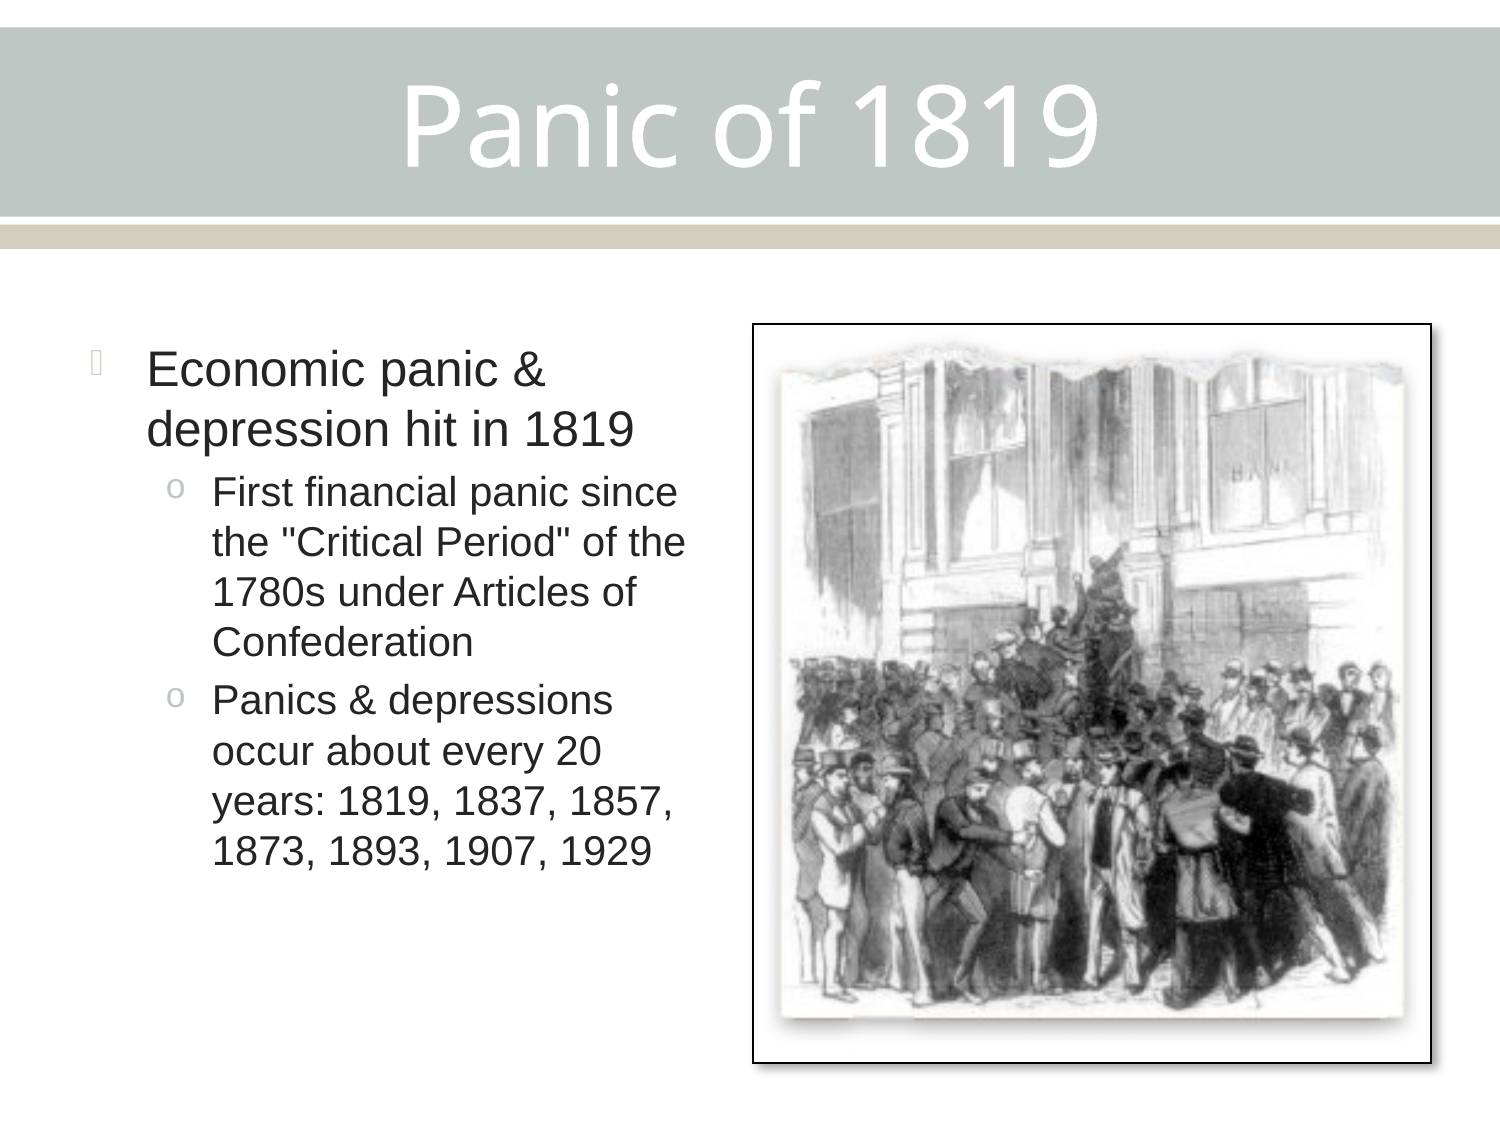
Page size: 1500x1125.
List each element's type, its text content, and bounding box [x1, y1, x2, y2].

list Economic panic & depression hit in 1819 First financial panic since the "Critical Period" of the 1780s under Articles of Confederation Panics & depressions occur about every 20 years: 1819, 1837, 1857, 1873, 1893, 1907, 1929 [75, 328, 738, 1088]
title Panic of 1819 [75, 29, 1425, 213]
picture [753, 324, 1430, 1063]
